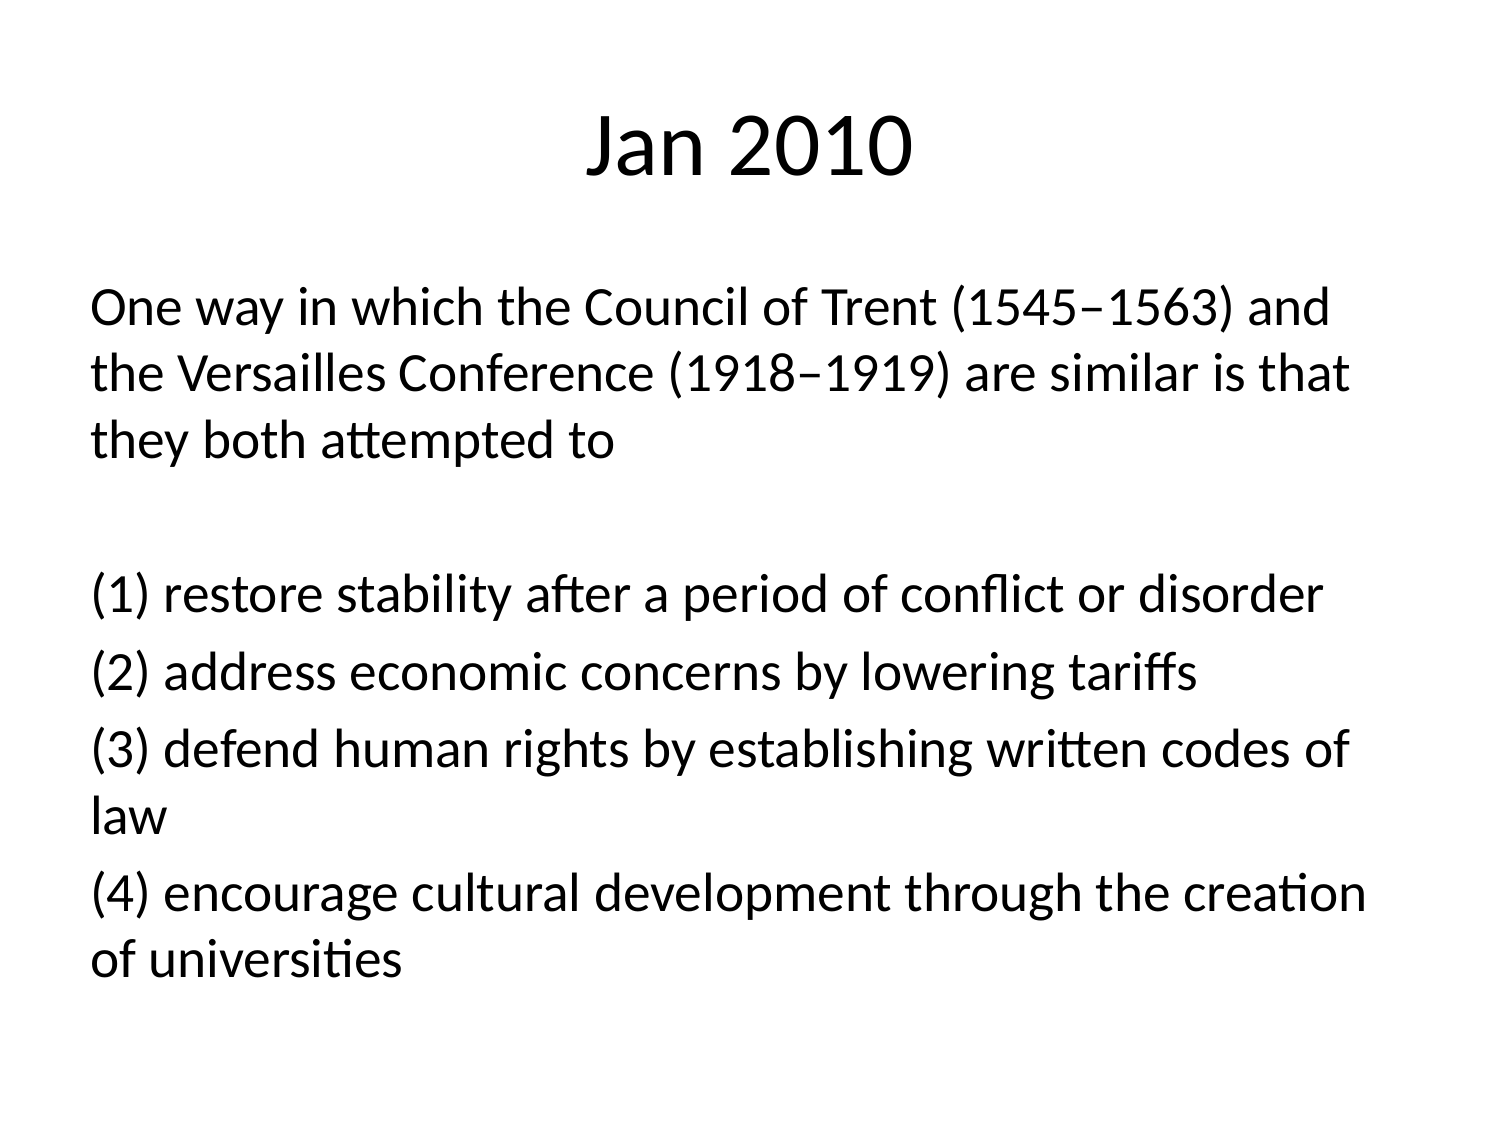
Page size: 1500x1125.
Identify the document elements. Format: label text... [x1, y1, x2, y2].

title Jan 2010 [75, 45, 1425, 233]
list One way in which the Council of Trent (1545–1563) and the Versailles Conference (1918–1919) are similar is that they both attempted to (1) restore stability after a period of conflict or disorder (2) address economic concerns by lowering tariffs (3) defend human rights by establishing written codes of law (4) encourage cultural development through the creation of universities [75, 262, 1425, 1005]
